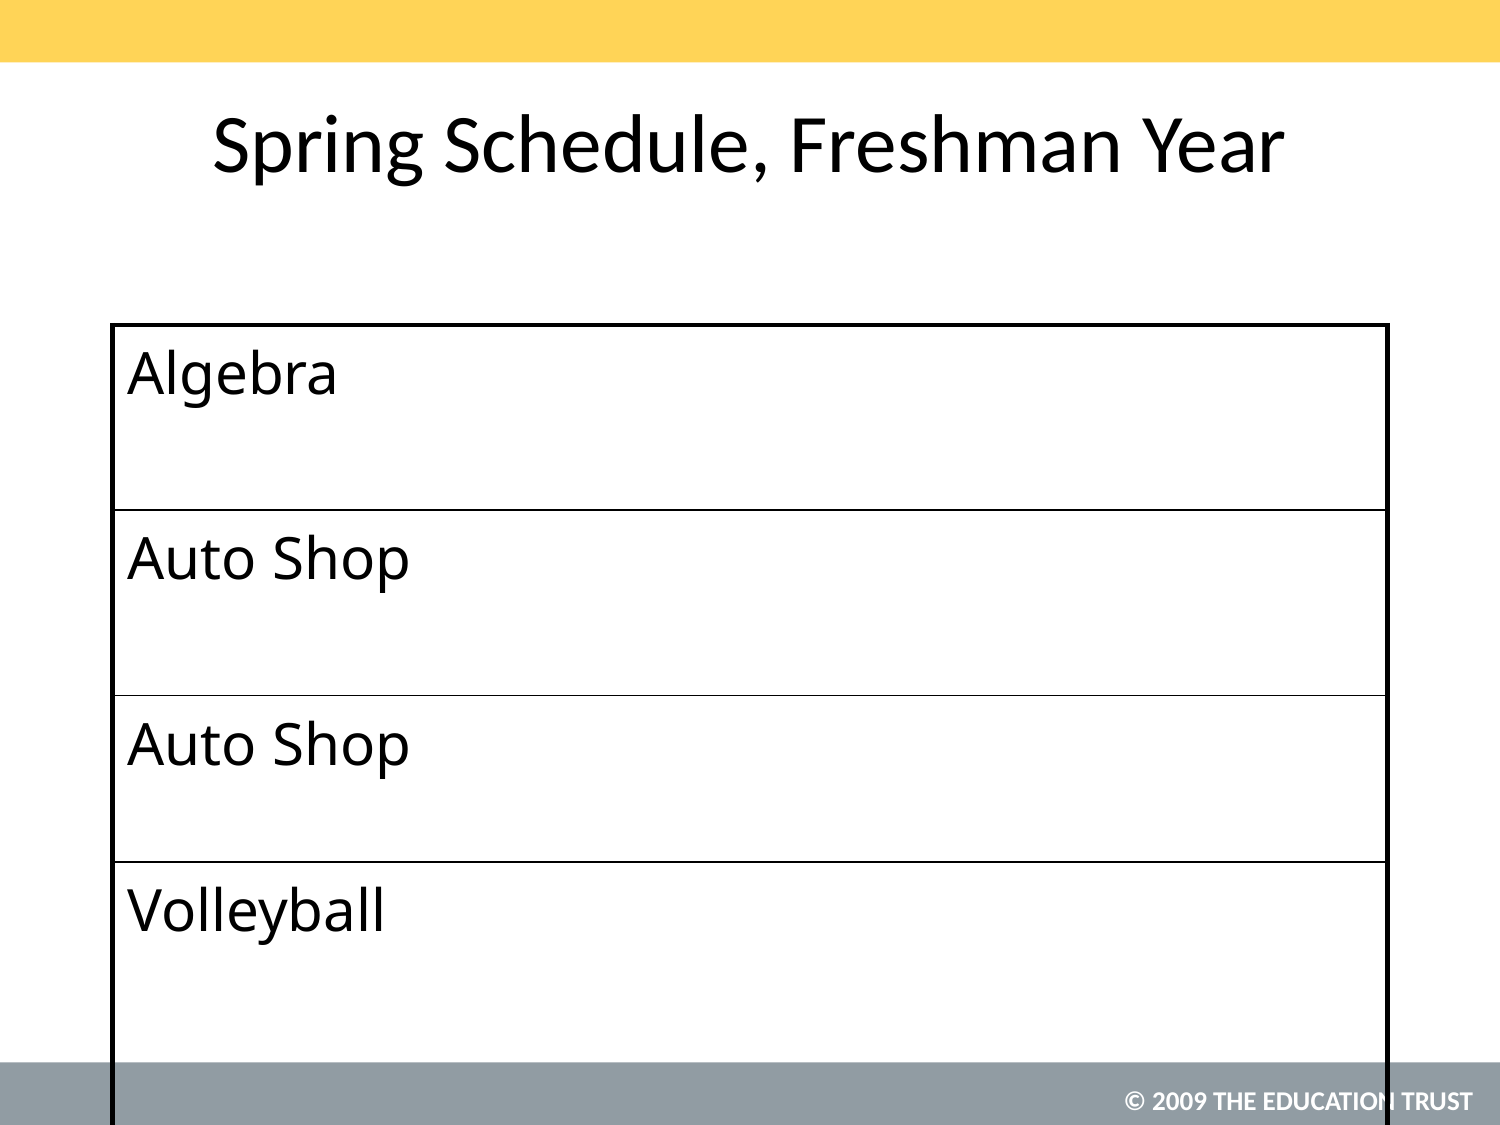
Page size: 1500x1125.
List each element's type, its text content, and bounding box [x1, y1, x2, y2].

table_header Algebra [115, 327, 1385, 509]
table_cell Auto Shop [115, 511, 1385, 695]
title Spring Schedule, Freshman Year [74, 44, 1426, 233]
table_cell Volleyball [115, 863, 1385, 1125]
table_cell Auto Shop [115, 696, 1385, 861]
